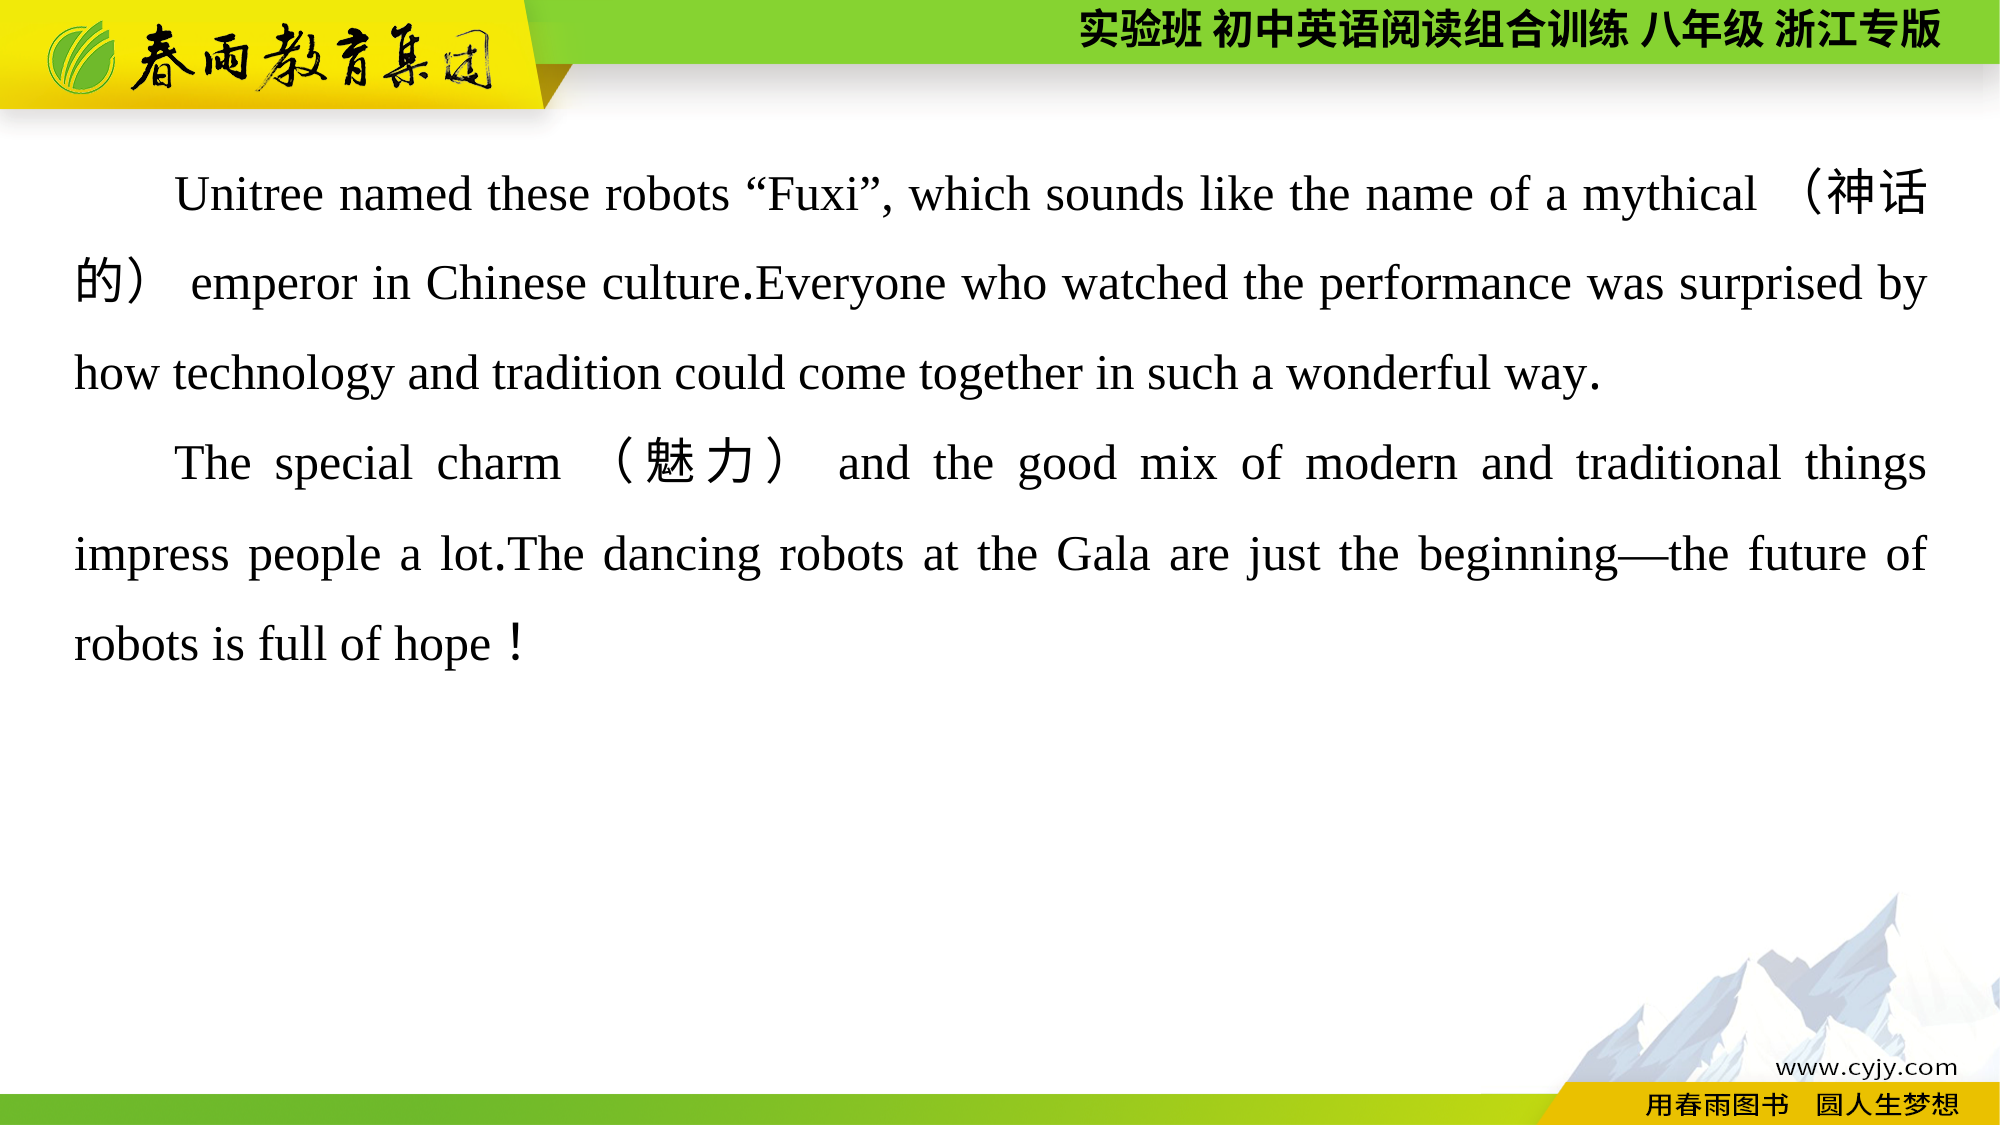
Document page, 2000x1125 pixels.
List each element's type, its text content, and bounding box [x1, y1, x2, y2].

list Unitree named these robots “Fuxi”, which sounds like the name of a mythical（神话的）emperor in Chinese culture.Everyone who watched the performance was surprised by how technology and tradition could come together in such a wonderful way. The special charm（魅力）and the good mix of modern and traditional things impress people a lot.The dancing robots at the Gala are just the beginning—the future of robots is full of hope！ [59, 122, 1944, 683]
picture [0, 0, 2000, 1125]
